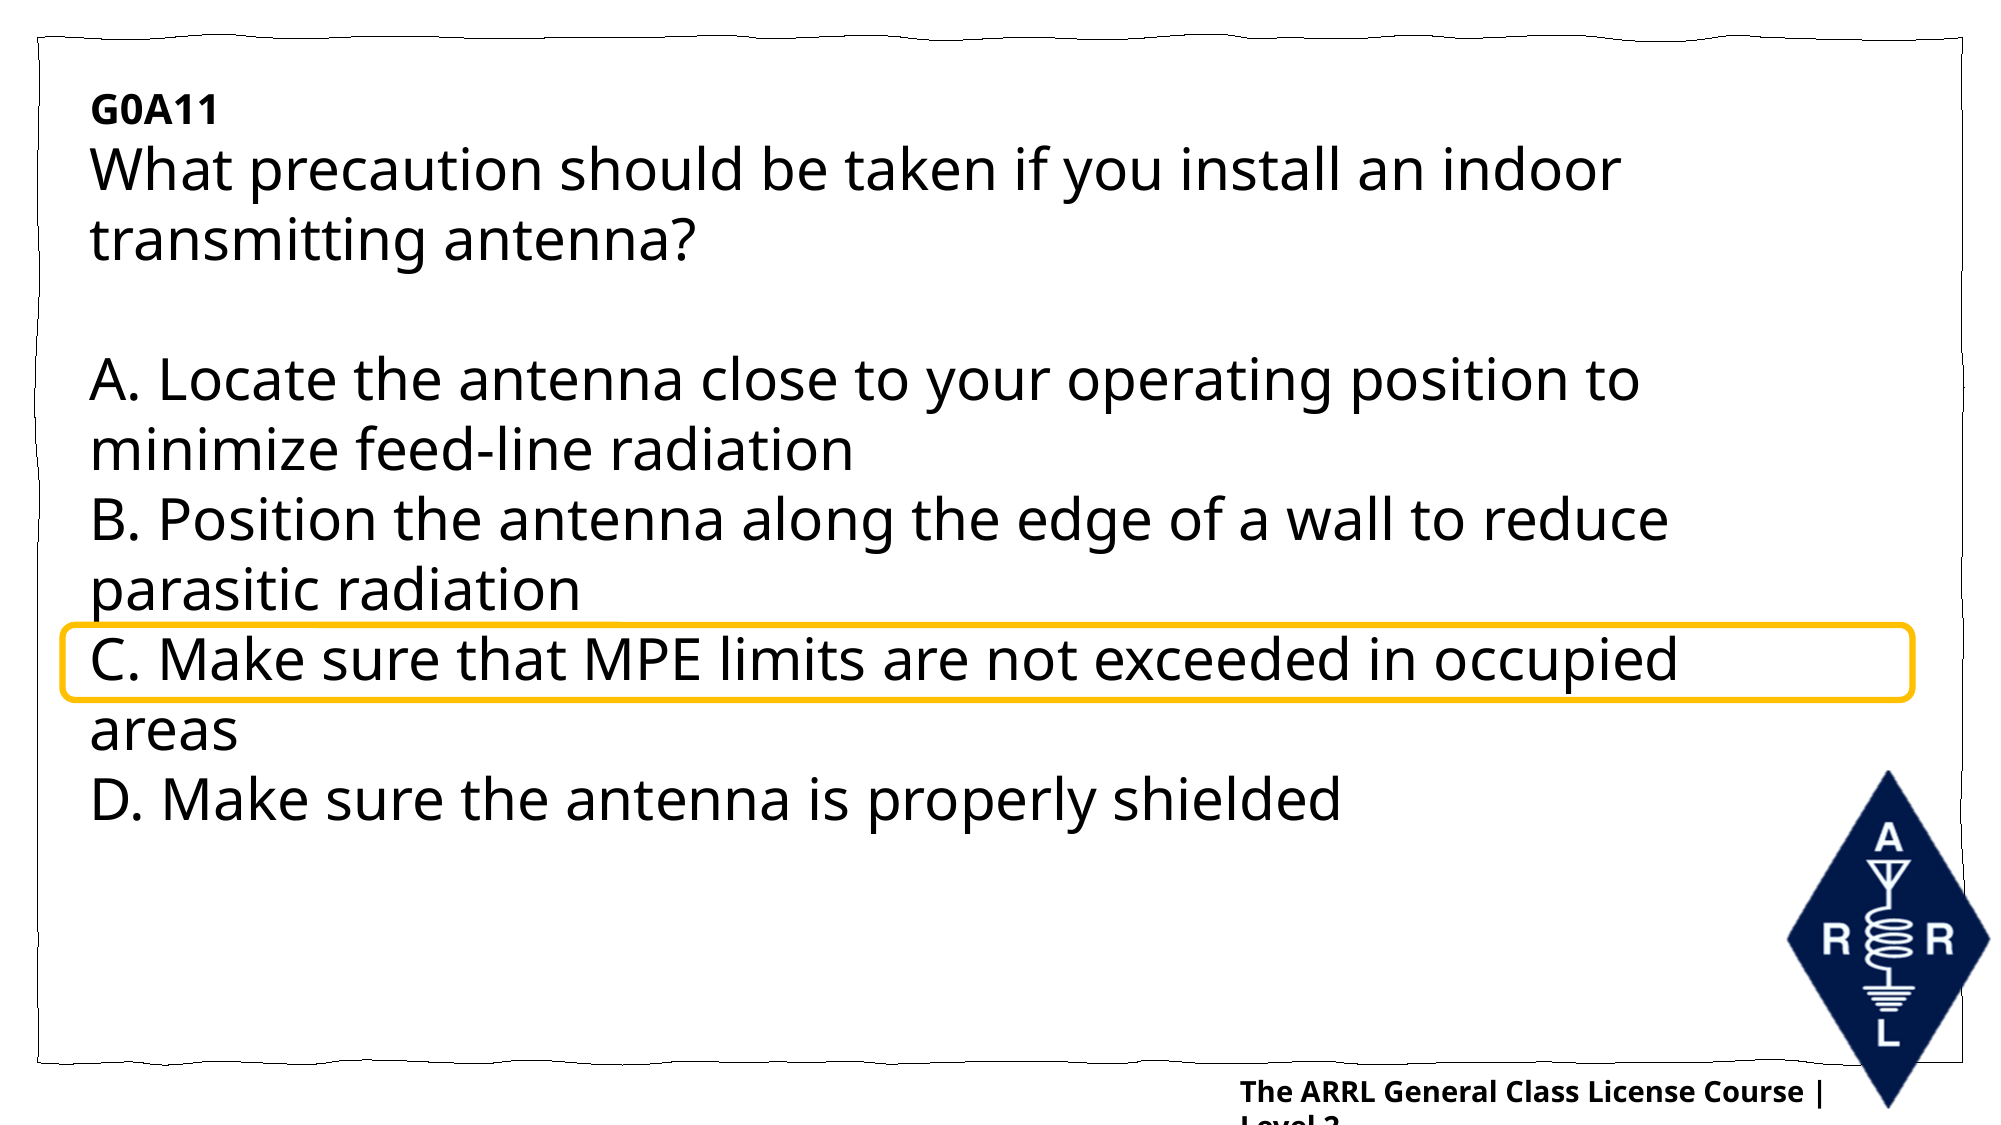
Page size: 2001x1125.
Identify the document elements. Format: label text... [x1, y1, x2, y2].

picture [1773, 752, 1999, 1125]
text_box G0A11 What precaution should be taken if you install an indoor transmitting antenna? A. Locate the antenna close to your operating position to minimize feed-line radiation B. Position the antenna along the edge of a wall to reduce parasitic radiation C. Make sure that MPE limits are not exceeded in occupied areas D. Make sure the antenna is properly shielded [75, 75, 1850, 623]
text_box G0A11 What precaution should be taken if you install an indoor transmitting antenna? A. Locate the antenna close to your operating position to minimize feed-line radiation B. Position the antenna along the edge of a wall to reduce parasitic radiation C. Make sure that MPE limits are not exceeded in occupied areas D. Make sure the antenna is properly shielded [75, 701, 1850, 840]
text_box [61, 623, 1914, 701]
